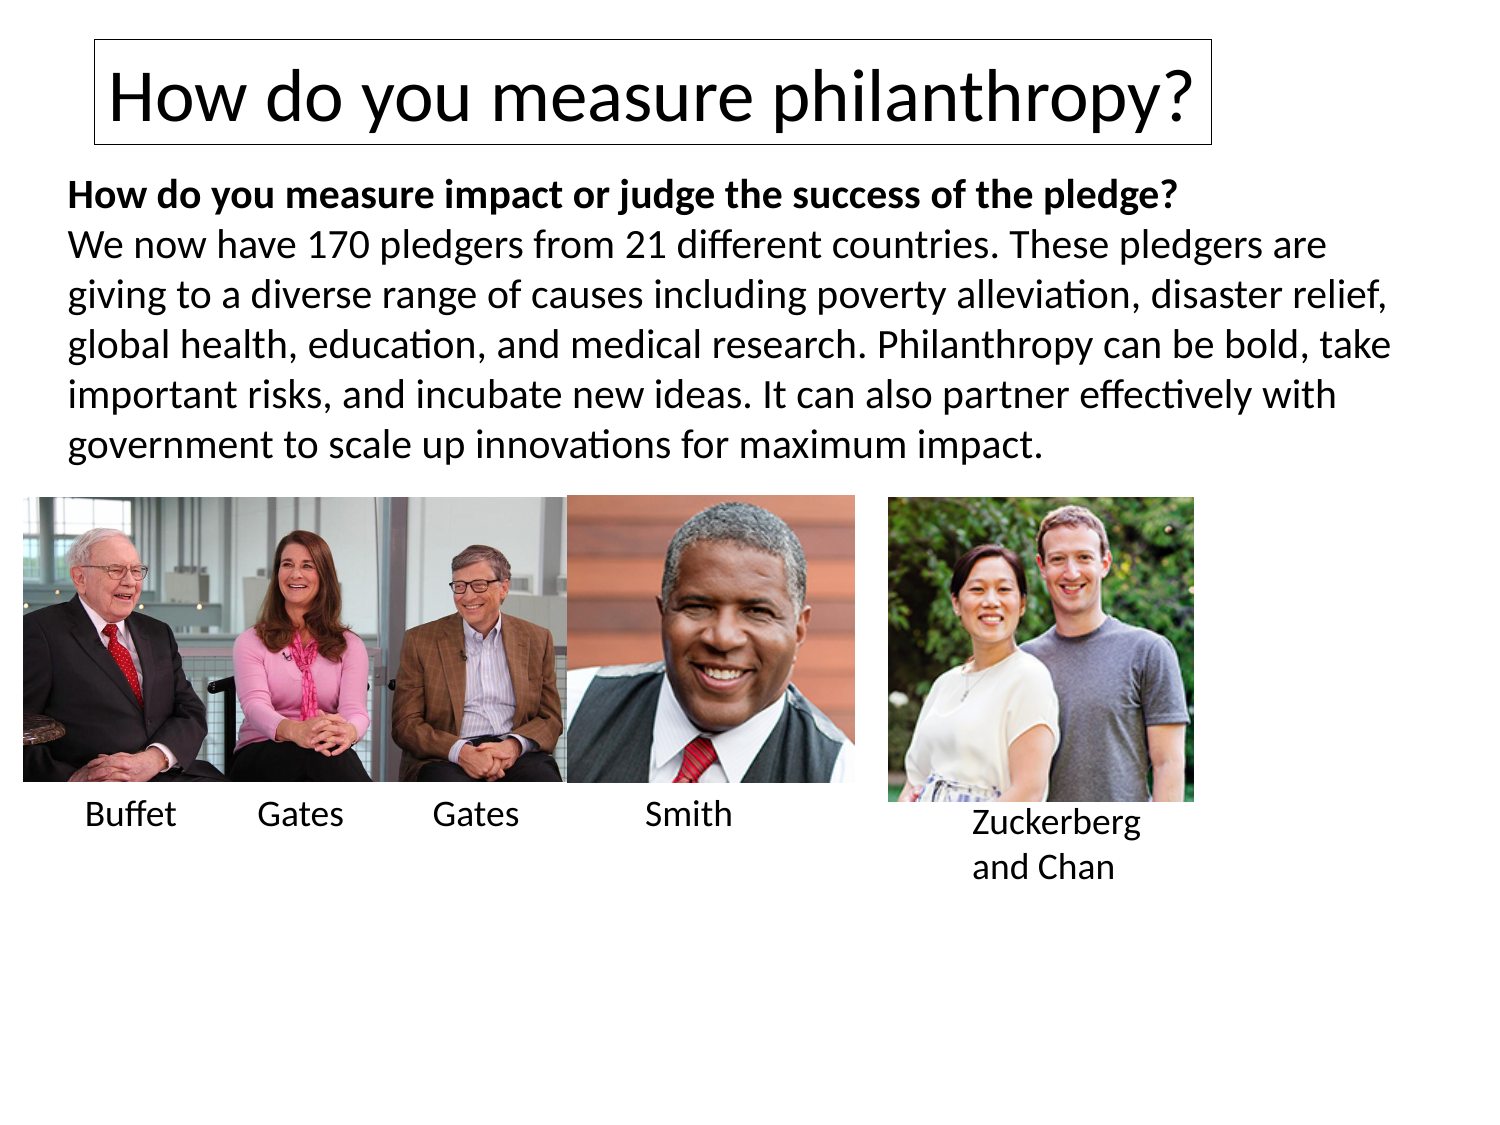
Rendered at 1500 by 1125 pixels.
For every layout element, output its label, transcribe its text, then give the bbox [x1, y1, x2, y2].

text_box Gates [417, 791, 535, 842]
text_box Smith [630, 791, 748, 842]
picture [23, 494, 855, 783]
text_box How do you measure philanthropy? [94, 39, 1212, 145]
text_box Buffet [69, 791, 192, 842]
text_box Zuckerberg and Chan [957, 810, 1163, 895]
text_box How do you measure impact or judge the success of the pledge? We now have 170 pledgers from 21 different countries. These pledgers are giving to a diverse range of causes including poverty alleviation, disaster relief, global health, education, and medical research. Philanthropy can be bold, take important risks, and incubate new ideas. It can also partner effectively with government to scale up innovations for maximum impact. [52, 159, 1445, 475]
text_box Gates [242, 791, 360, 842]
picture [888, 497, 1194, 802]
